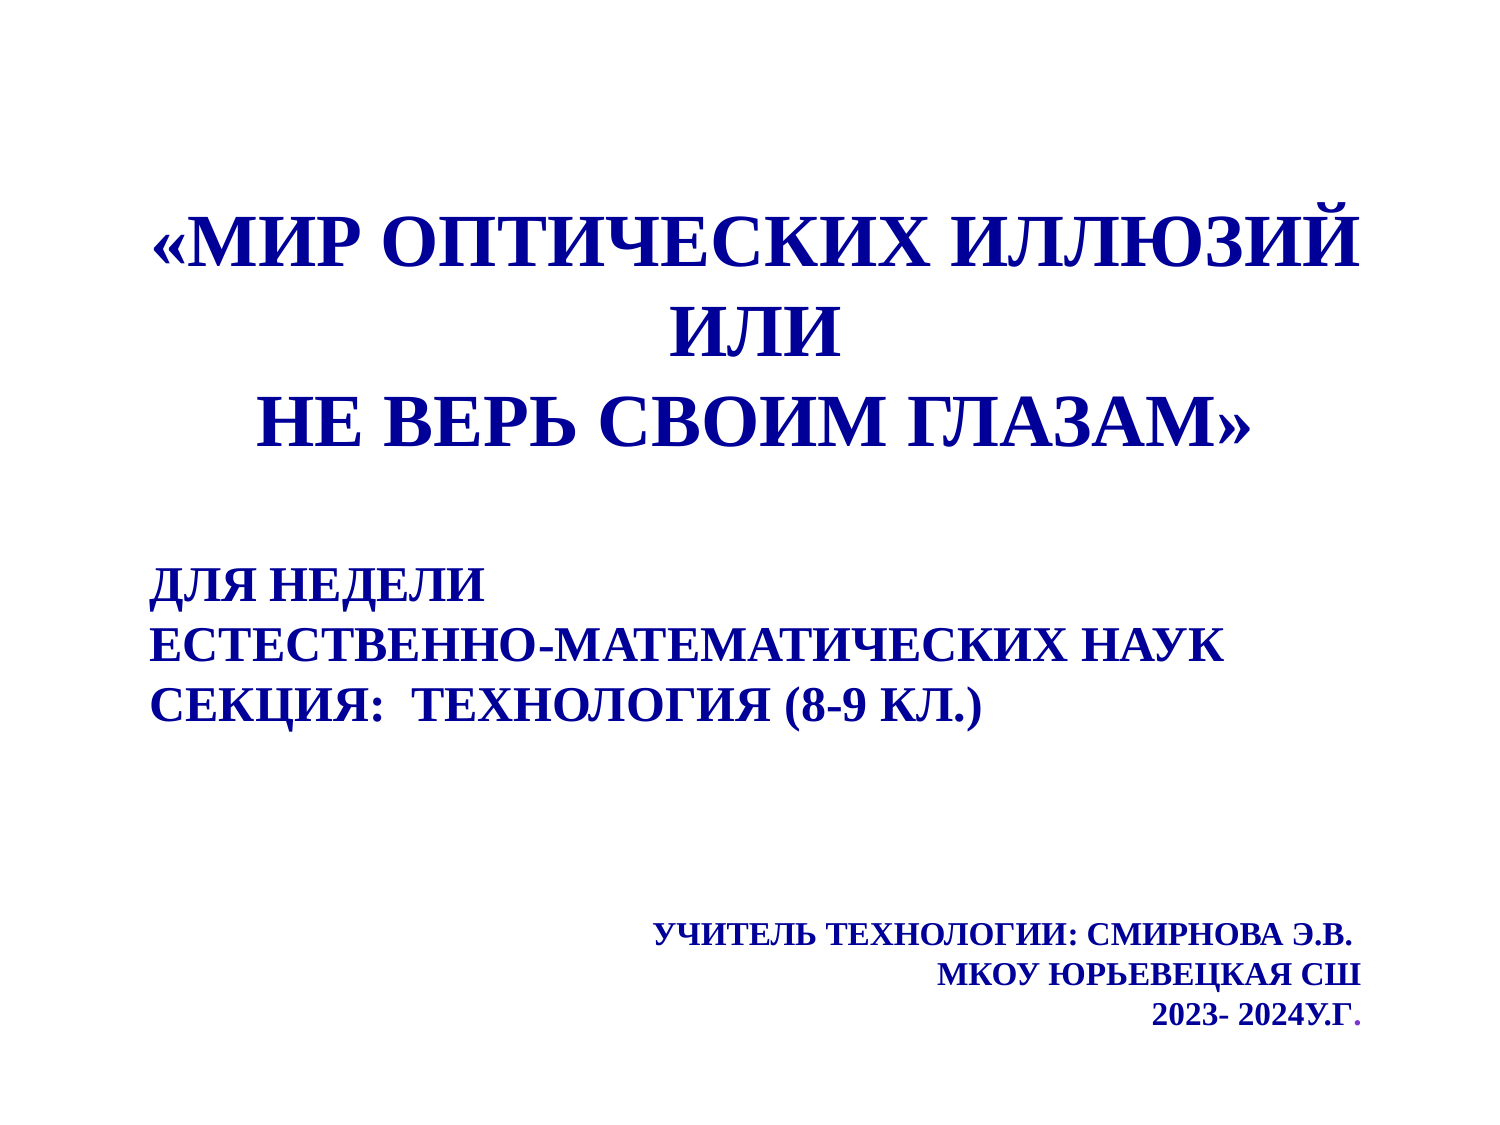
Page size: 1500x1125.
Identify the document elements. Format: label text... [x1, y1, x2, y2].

text_box «Мир оптических иллюзий Или Не верь своим глазам» Для недели естественно-математических наук Секция: технология (8-9 кл.) Учитель технологии: Смирнова Э.в. МКОУ Юрьевецкая СШ 2023- 2024у.г. [134, 184, 1377, 1040]
